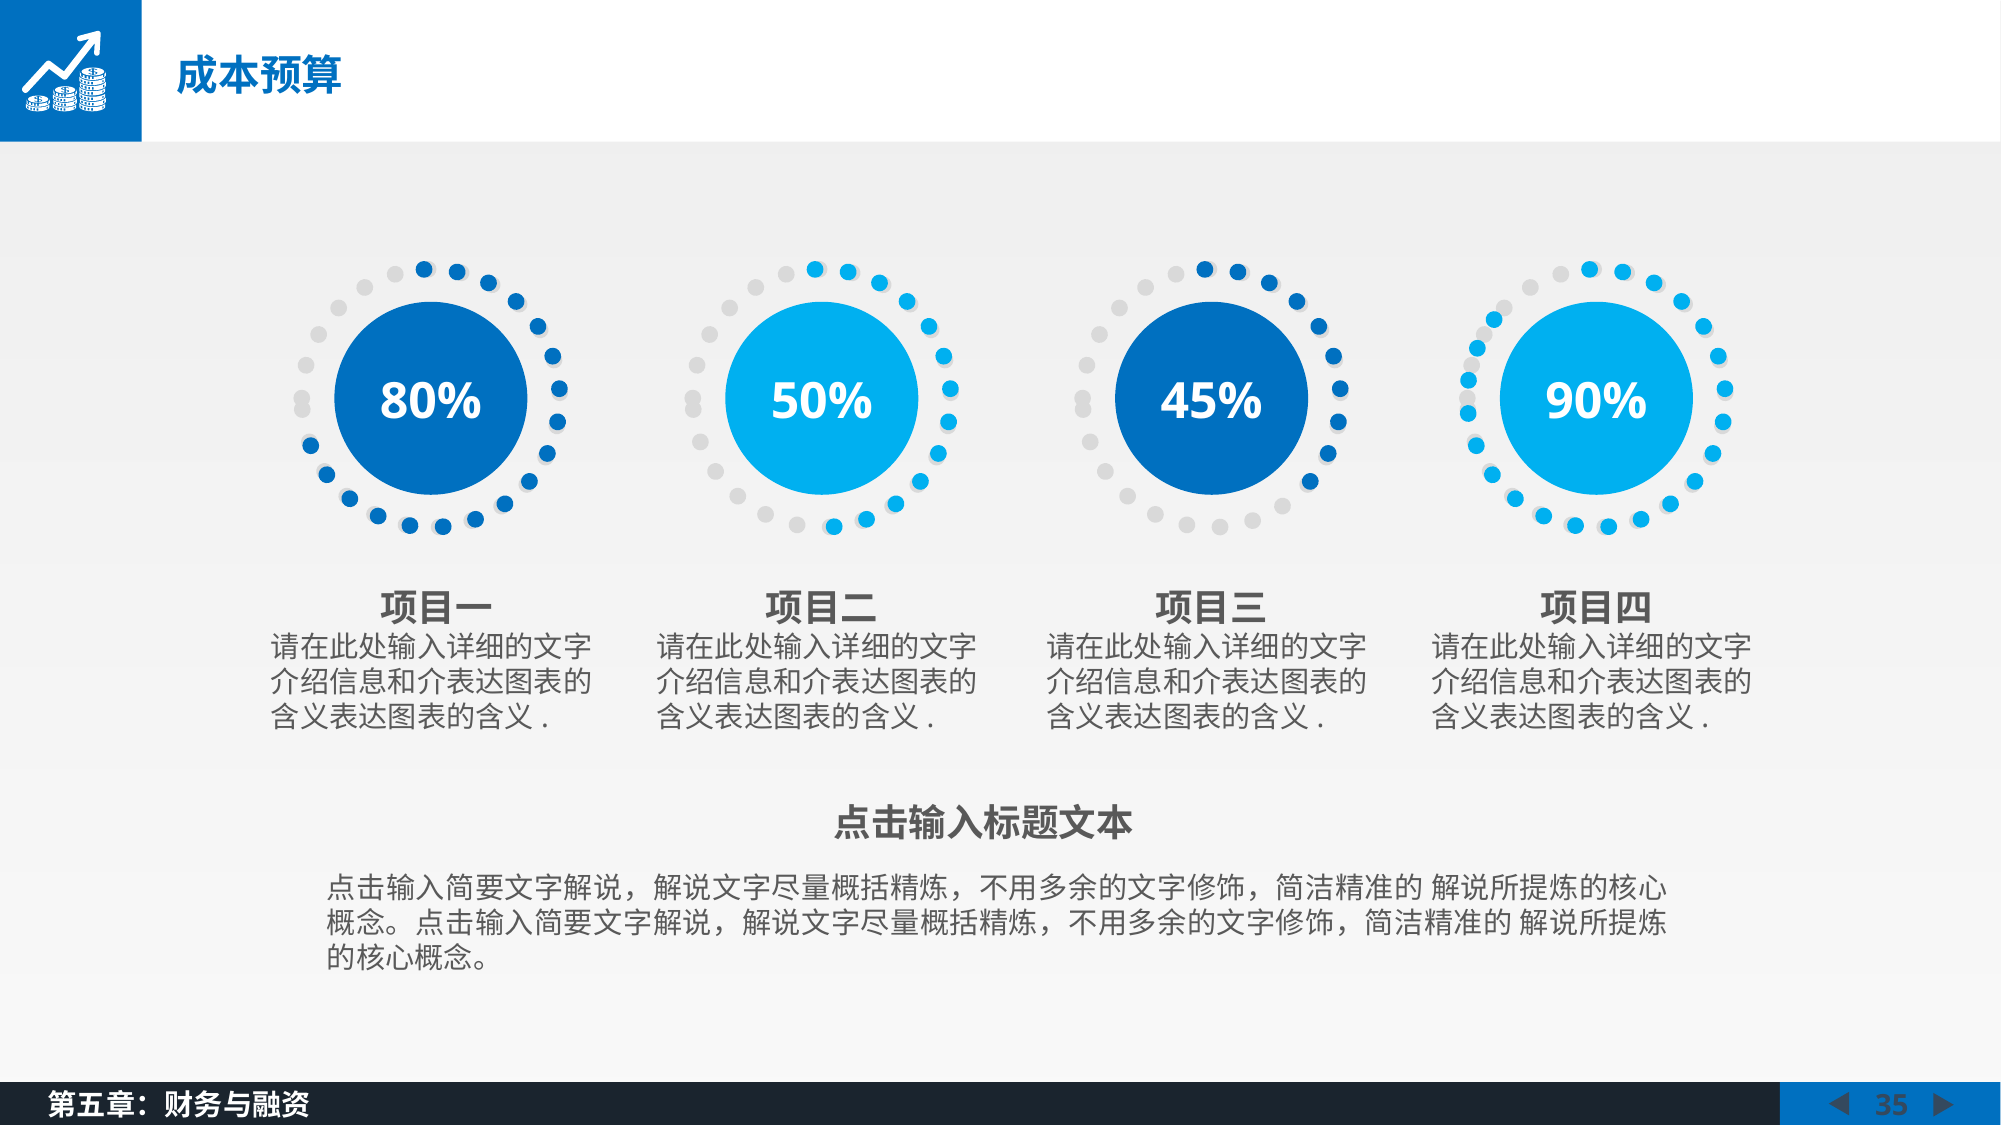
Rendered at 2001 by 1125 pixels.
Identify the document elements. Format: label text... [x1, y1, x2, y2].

text_box [0, 0, 144, 144]
text_box [299, 267, 425, 434]
text_box 80% [332, 299, 430, 425]
text_box [807, 267, 953, 530]
text_box 50% [723, 299, 821, 497]
text_box [79, 67, 106, 112]
text_box 项目四 请在此处输入详细的文字介绍信息和介表达图表的含义表达图表的含义. [1416, 576, 1777, 741]
text_box 项目一 请在此处输入详细的文字介绍信息和介表达图表的含义表达图表的含义. [256, 576, 617, 741]
text_box 点击输入简要文字解说，解说文字尽量概括精炼，不用多余的文字修饰，简洁精准的 解说所提炼的核心概念。点击输入简要文字解说，解说文字尽量概括精炼，不用多余的文字修饰，简洁精准的 解说所提炼的核心概念。 [326, 869, 1668, 975]
text_box [0, 1080, 8, 1125]
text_box 第五章：财务与融资 [8, 1078, 351, 1125]
text_box 90% [1523, 299, 1596, 397]
text_box [306, 267, 562, 530]
text_box 项目三 请在此处输入详细的文字介绍信息和介表达图表的含义表达图表的含义. [1031, 576, 1392, 741]
text_box [351, 1080, 1778, 1125]
text_box 成本预算 [161, 59, 859, 138]
text_box [1202, 267, 1343, 503]
text_box [1465, 267, 1728, 530]
text_box [690, 267, 816, 529]
text_box 35 [1779, 1078, 2001, 1125]
text_box [144, 0, 2001, 144]
text_box [25, 95, 50, 112]
text_box 点击输入标题文本 [833, 798, 1172, 844]
text_box [52, 86, 77, 112]
text_box [22, 30, 101, 93]
text_box 项目二 请在此处输入详细的文字介绍信息和介表达图表的含义表达图表的含义. [641, 576, 1002, 741]
text_box [1080, 267, 1289, 530]
text_box [1497, 267, 1591, 332]
text_box 45% [1113, 299, 1271, 497]
